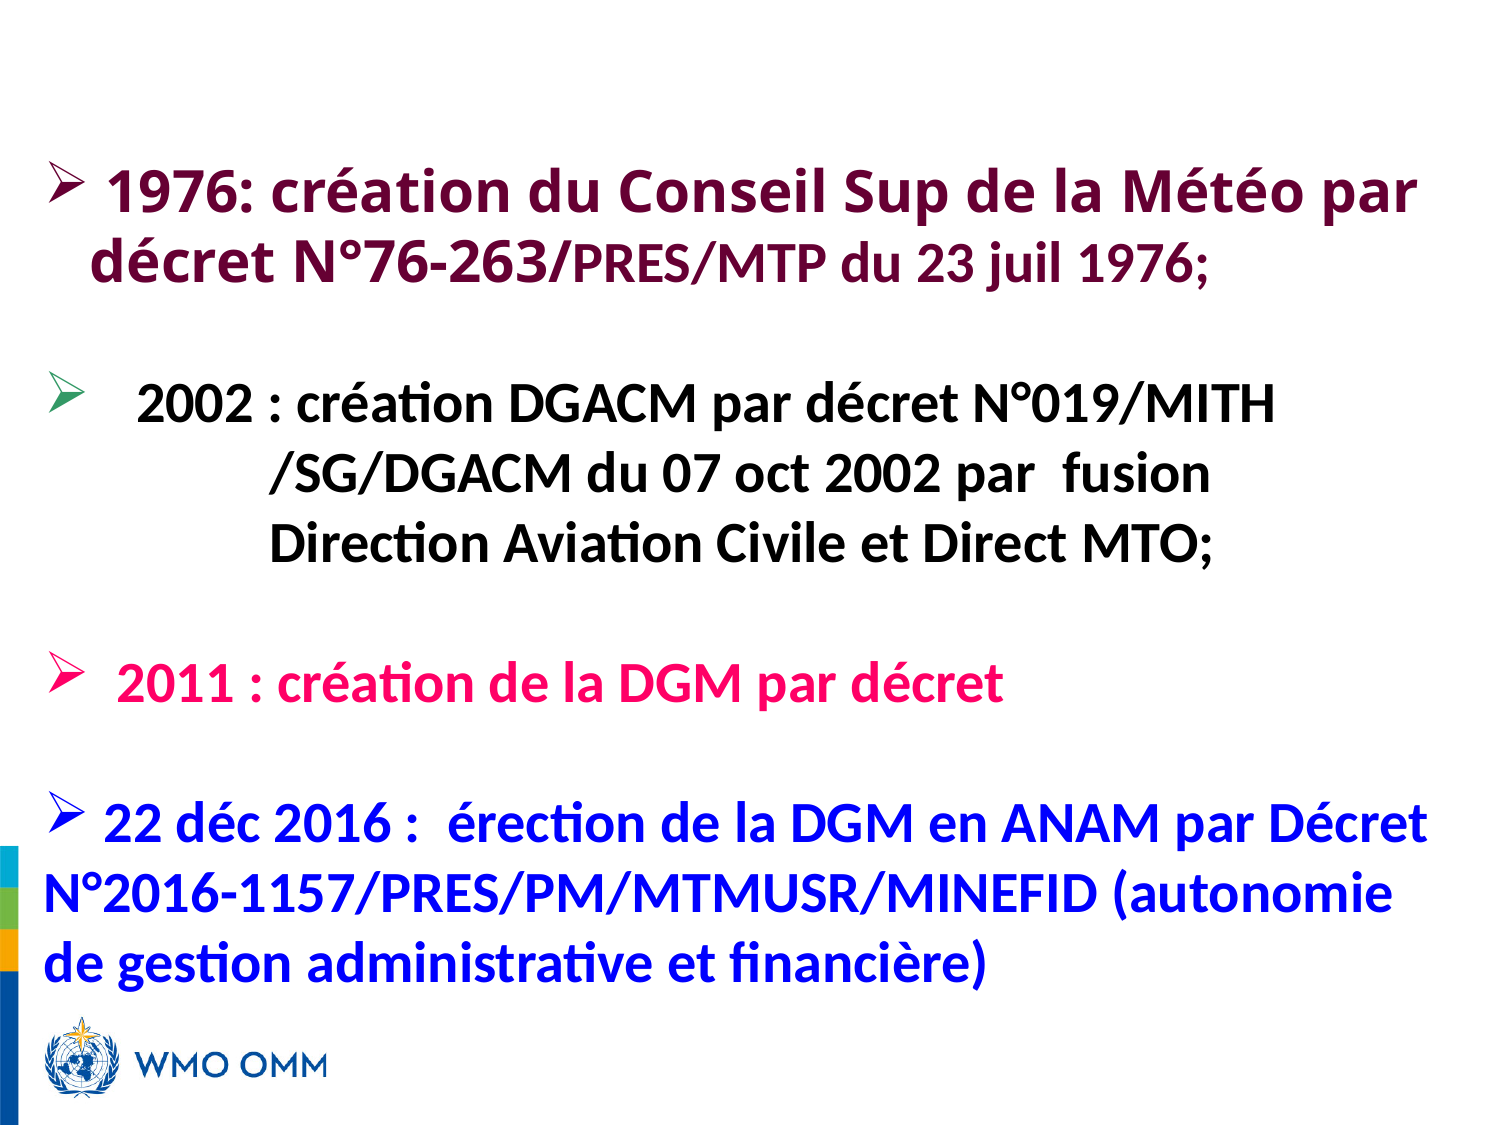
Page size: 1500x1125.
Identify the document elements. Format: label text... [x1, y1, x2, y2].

picture [0, 845, 327, 1125]
text_box 1976: création du Conseil Sup de la Météo par décret N°76-263/PRES/MTP du 23 juil 1976; 2002 : création DGACM par décret N°019/MITH /SG/DGACM du 07 oct 2002 par fusion Direction Aviation Civile et Direct MTO; 2011 : création de la DGM par décret 22 déc 2016 : érection de la DGM en ANAM par Décret N°2016-1157/PRES/PM/MTMUSR/MINEFID (autonomie de gestion administrative et financière) [29, 77, 1483, 1002]
